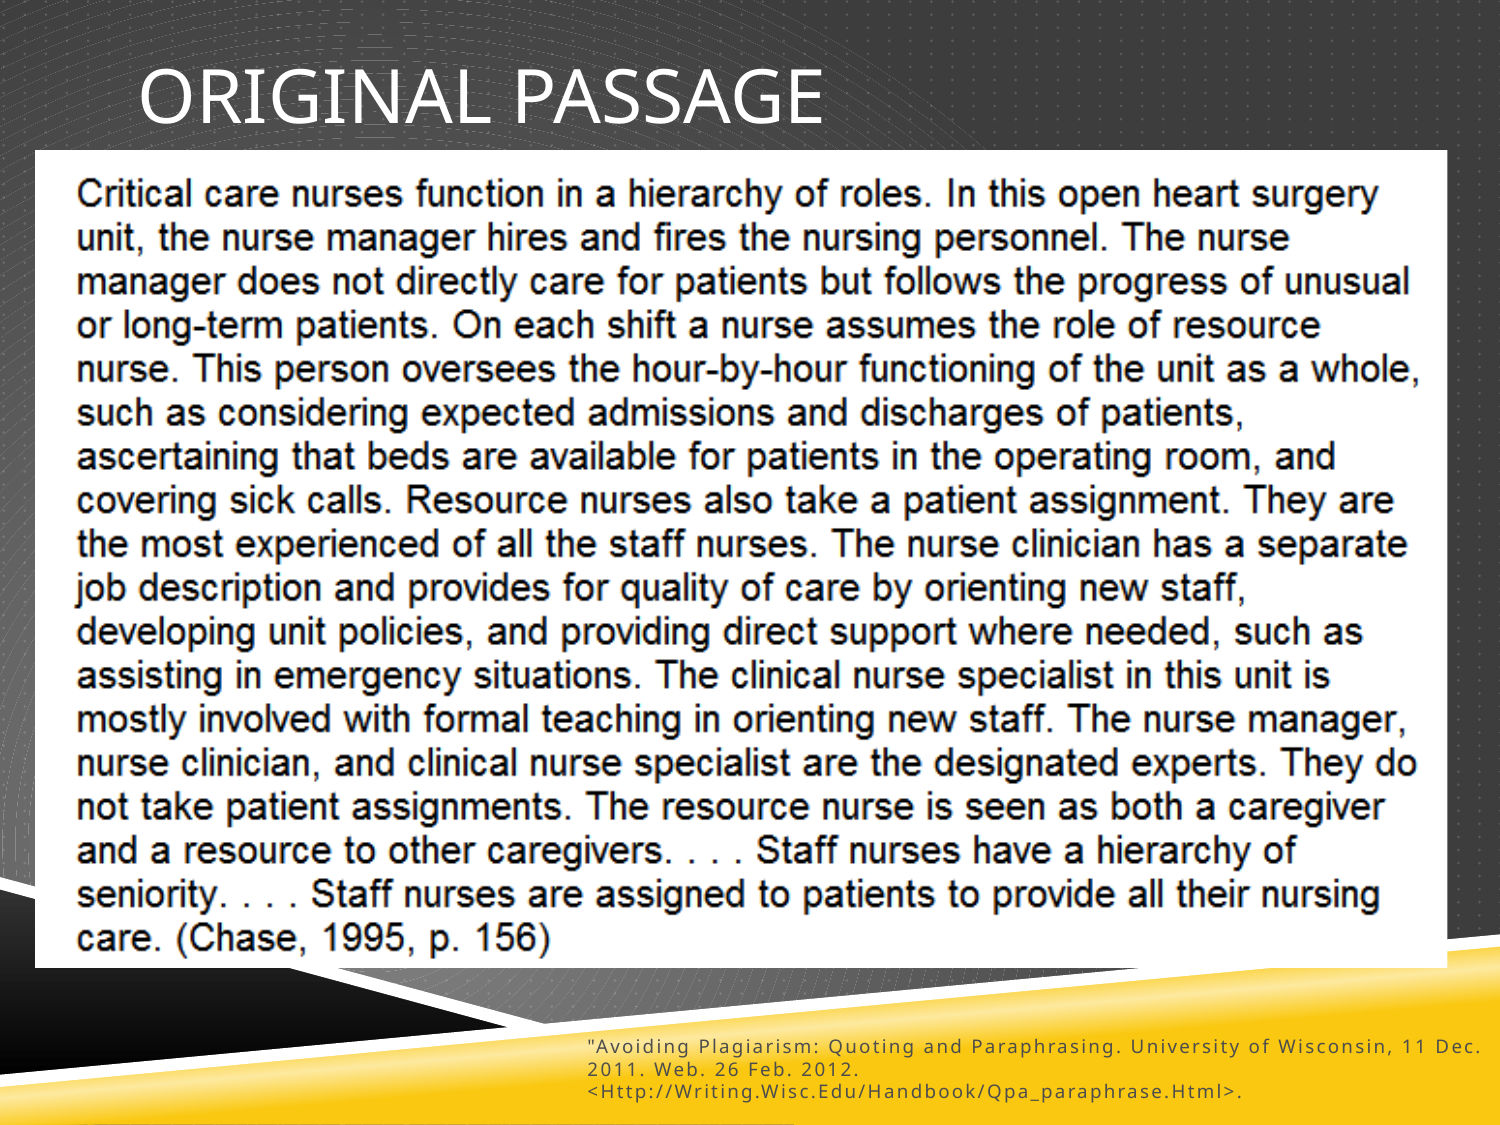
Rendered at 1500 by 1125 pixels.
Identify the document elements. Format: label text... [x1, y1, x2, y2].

picture [34, 149, 1448, 969]
title Original Passage [137, 37, 1413, 149]
text_box "Avoiding Plagiarism: Quoting and Paraphrasing. University of Wisconsin, 11 Dec. 2011. Web. 26 Feb. 2012. <Http://Writing.Wisc.Edu/Handbook/Qpa_paraphrase.Html>. [587, 1027, 1500, 1103]
